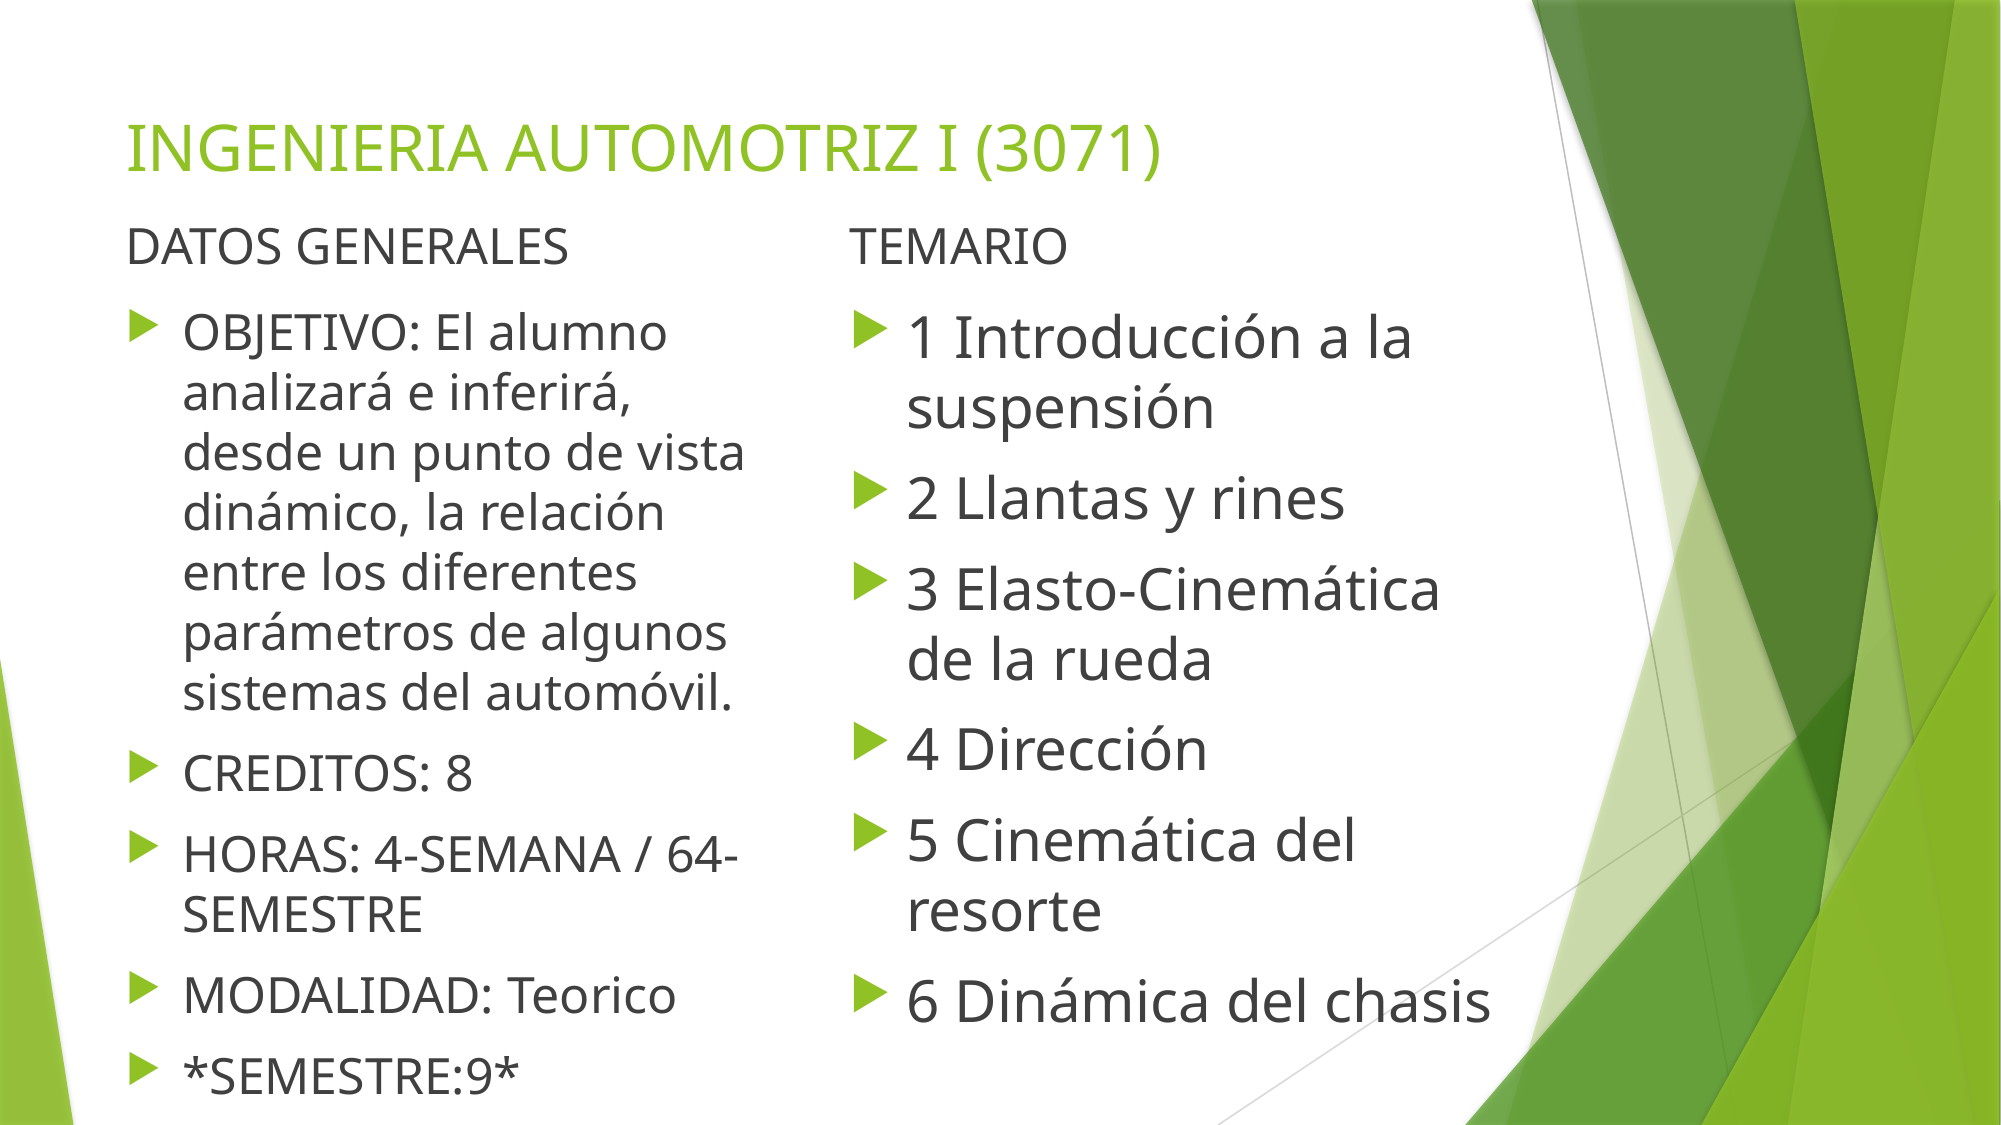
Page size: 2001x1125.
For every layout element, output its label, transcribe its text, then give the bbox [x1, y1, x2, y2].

list 1 Introducción a la suspensión 2 Llantas y rines 3 Elasto-Cinemática de la rueda 4 Dirección 5 Cinemática del resorte 6 Dinámica del chasis [834, 293, 1522, 1125]
title INGENIERIA AUTOMOTRIZ I (3071) [111, 99, 1522, 193]
list TEMARIO [834, 204, 1522, 282]
list DATOS GENERALES [110, 204, 798, 282]
list OBJETIVO: El alumno analizará e inferirá, desde un punto de vista dinámico, la relación entre los diferentes parámetros de algunos sistemas del automóvil. CREDITOS: 8 HORAS: 4-SEMANA / 64-SEMESTRE MODALIDAD: Teorico *SEMESTRE:9* [110, 293, 798, 1125]
